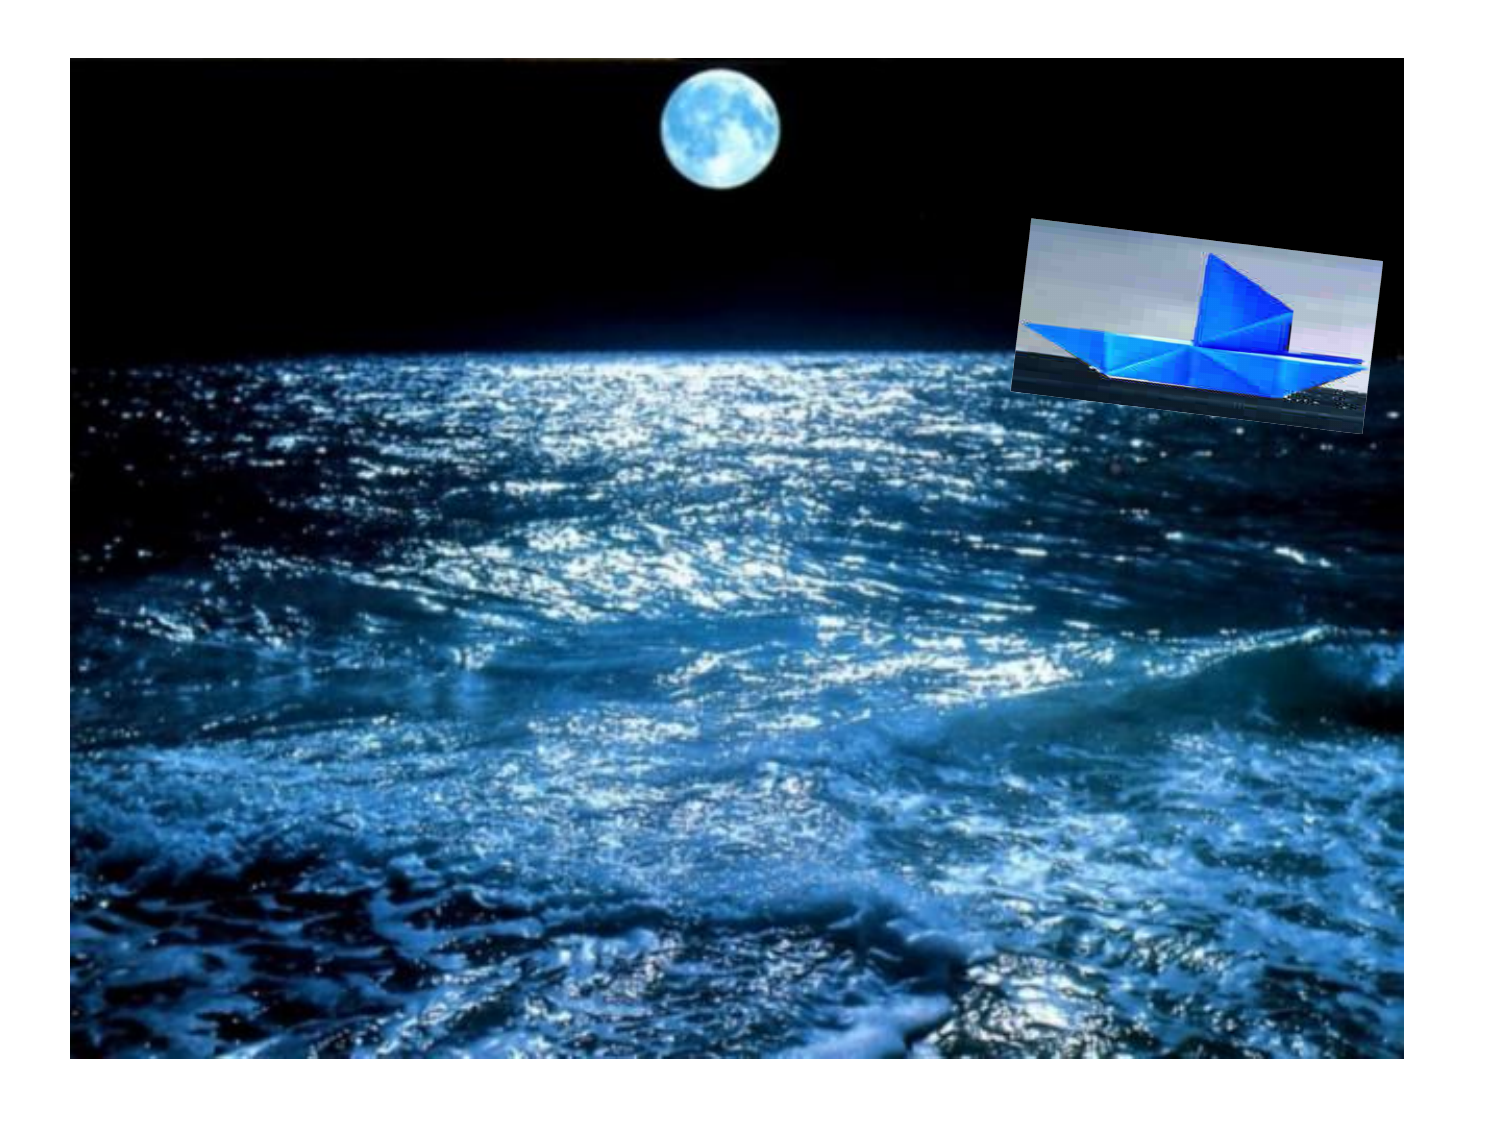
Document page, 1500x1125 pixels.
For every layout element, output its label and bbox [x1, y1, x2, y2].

picture [70, 58, 1404, 1059]
